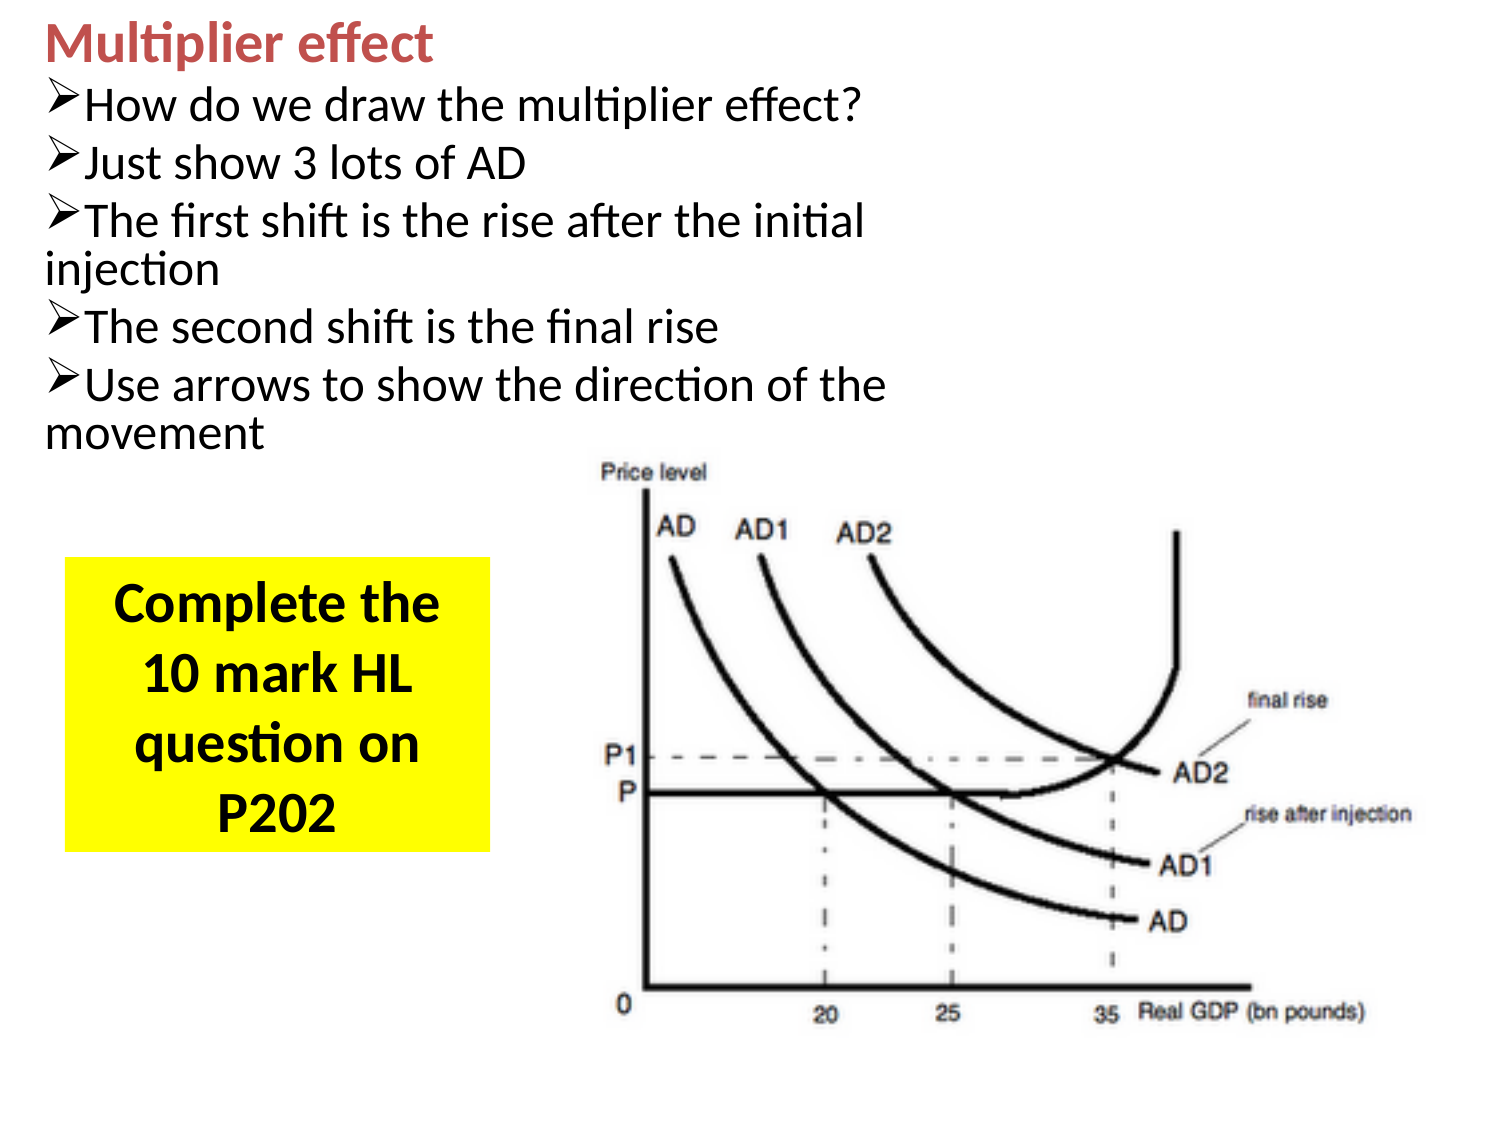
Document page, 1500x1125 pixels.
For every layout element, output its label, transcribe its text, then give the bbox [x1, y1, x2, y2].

subtitle Multiplier effect How do we draw the multiplier effect? Just show 3 lots of AD The first shift is the rise after the initial injection The second shift is the final rise Use arrows to show the direction of the movement [29, 10, 1034, 1105]
text_box Complete the 10 mark HL question on P202 [64, 557, 491, 852]
picture [584, 444, 1439, 1046]
